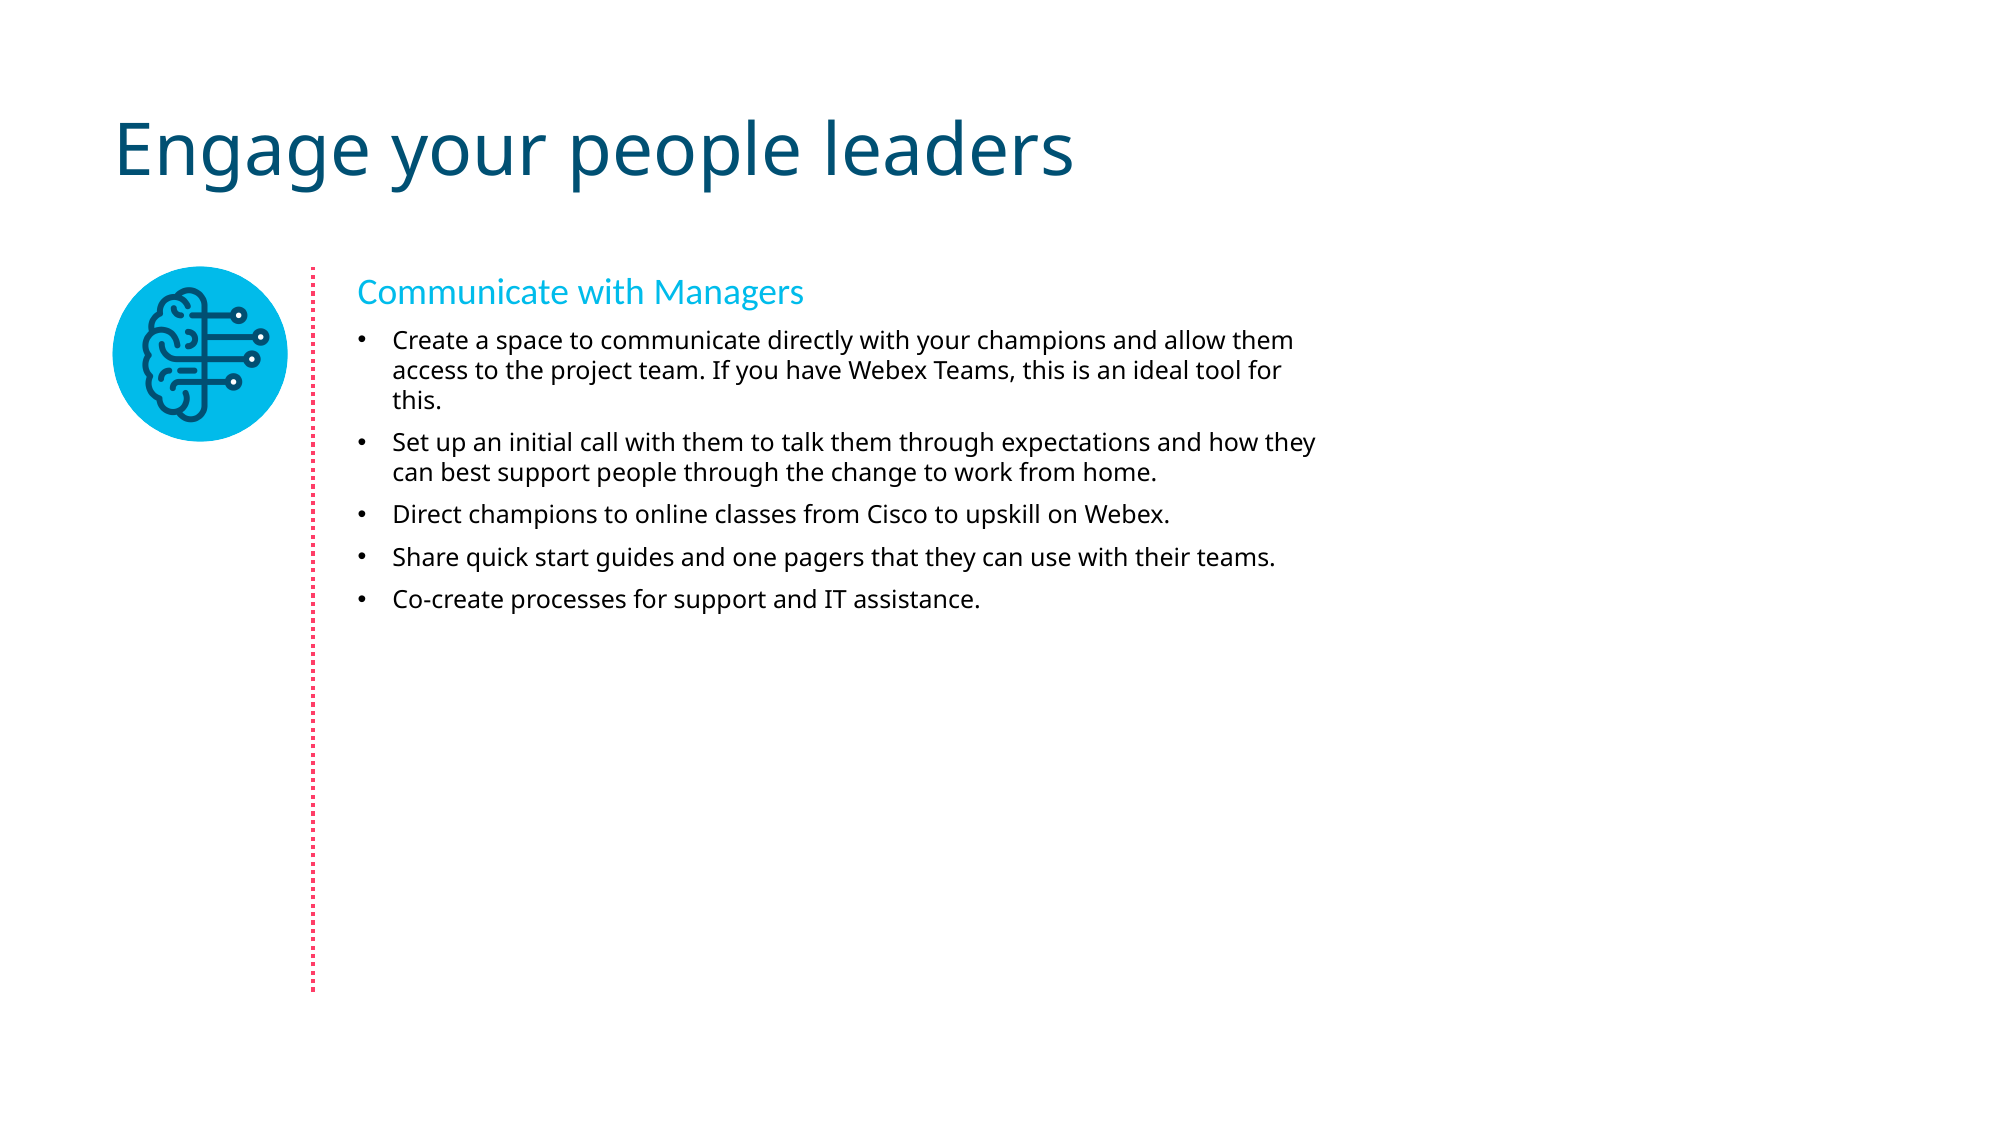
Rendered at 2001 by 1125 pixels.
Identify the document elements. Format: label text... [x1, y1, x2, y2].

picture [112, 366, 187, 442]
picture [214, 368, 288, 442]
picture [112, 266, 188, 342]
text_box Communicate with Managers Create a space to communicate directly with your champions and allow them access to the project team. If you have Webex Teams, this is an ideal tool for this. Set up an initial call with them to talk them through expectations and how they can best support people through the change to work from home. Direct champions to online classes from Cisco to upskill on Webex. Share quick start guides and one pagers that they can use with their teams. Co-create processes for support and IT assistance. [357, 338, 1336, 657]
text_box Engage your people leaders [112, 112, 1888, 338]
picture [212, 266, 288, 340]
